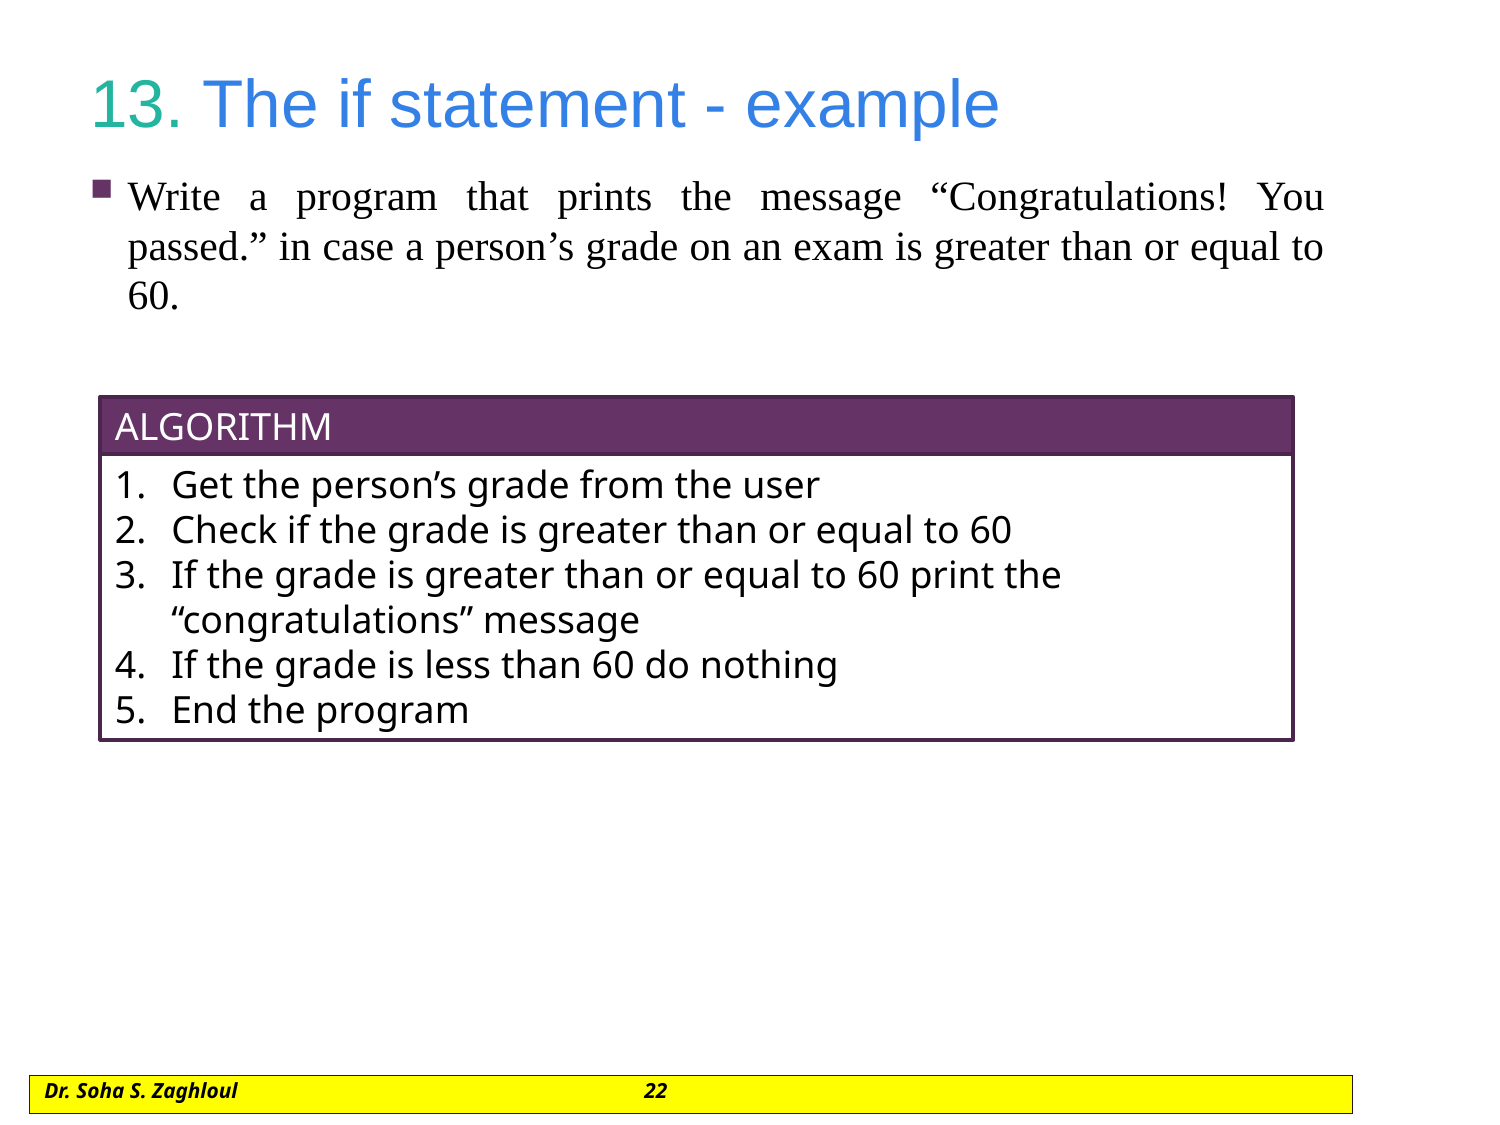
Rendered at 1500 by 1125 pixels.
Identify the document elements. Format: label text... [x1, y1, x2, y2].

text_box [99, 396, 1294, 741]
title 13. The if statement - example [75, 52, 1388, 149]
list Write a program that prints the message “Congratulations! You passed.” in case a person’s grade on an exam is greater than or equal to 60. [75, 160, 1341, 1059]
text_box Dr. Soha S. Zaghloul 22 [29, 1075, 1353, 1114]
